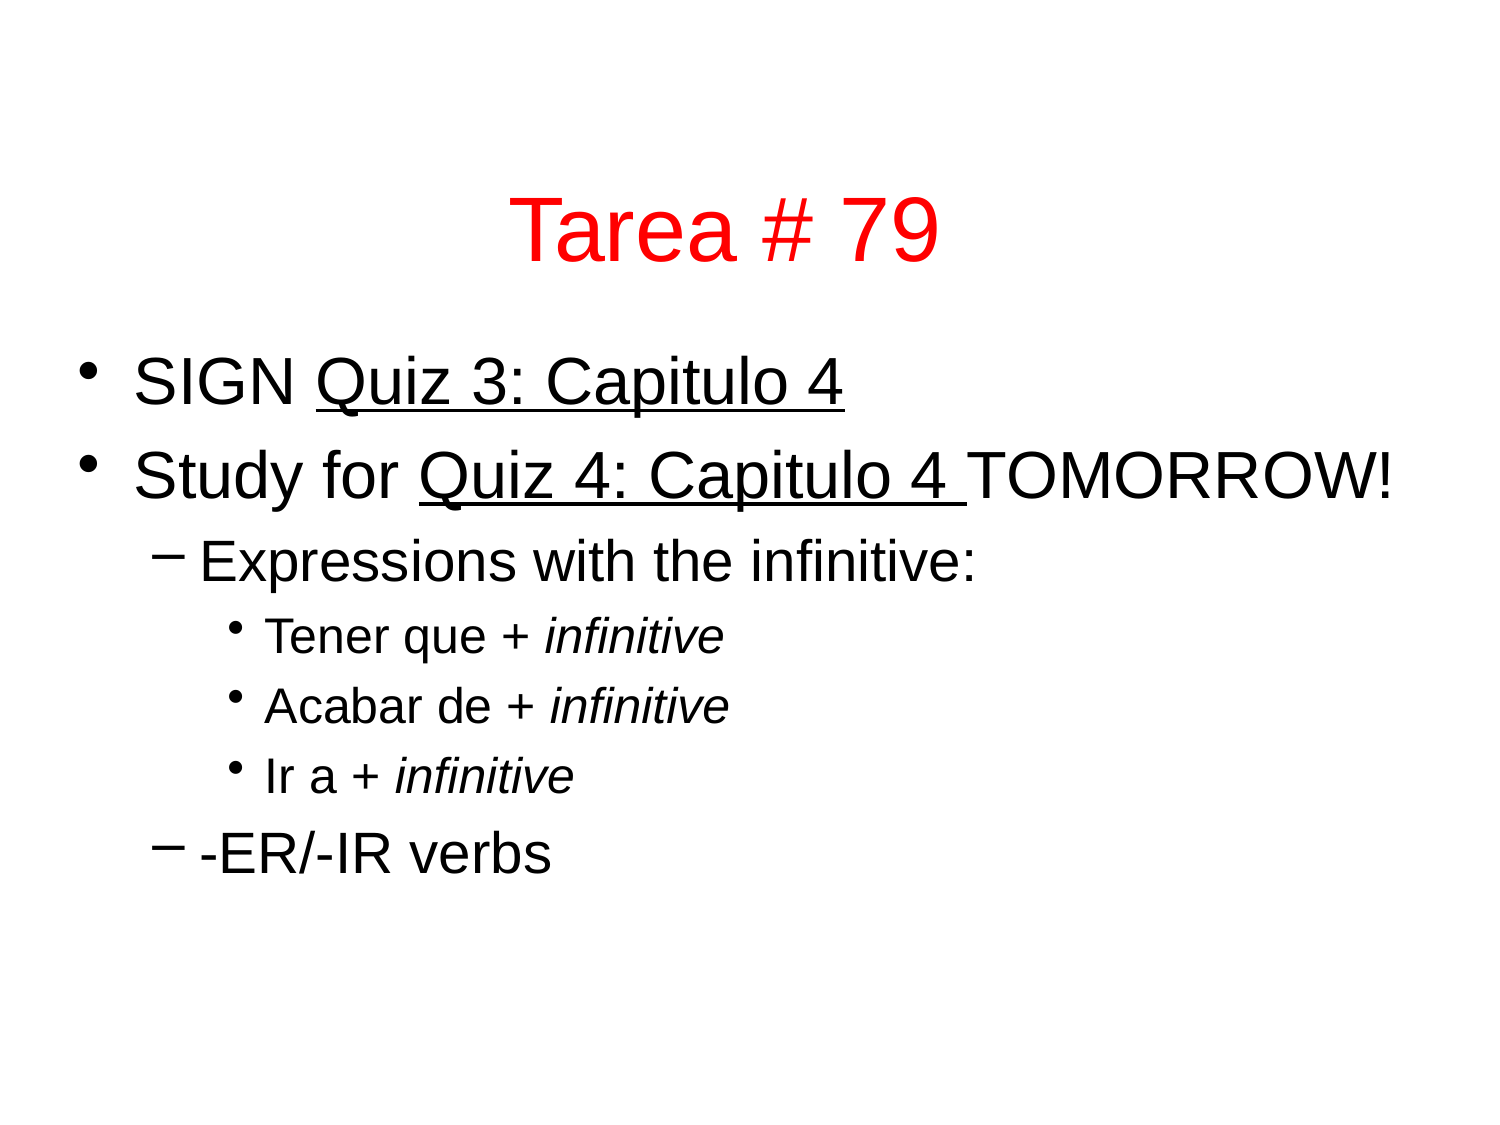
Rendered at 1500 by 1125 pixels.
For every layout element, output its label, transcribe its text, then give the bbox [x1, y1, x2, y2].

text_box Tarea # 79 [49, 112, 1400, 338]
list SIGN Quiz 3: Capitulo 4 Study for Quiz 4: Capitulo 4 TOMORROW! Expressions with the infinitive: Tener que + infinitive Acabar de + infinitive Ir a + infinitive -ER/-IR verbs [62, 237, 1413, 1038]
